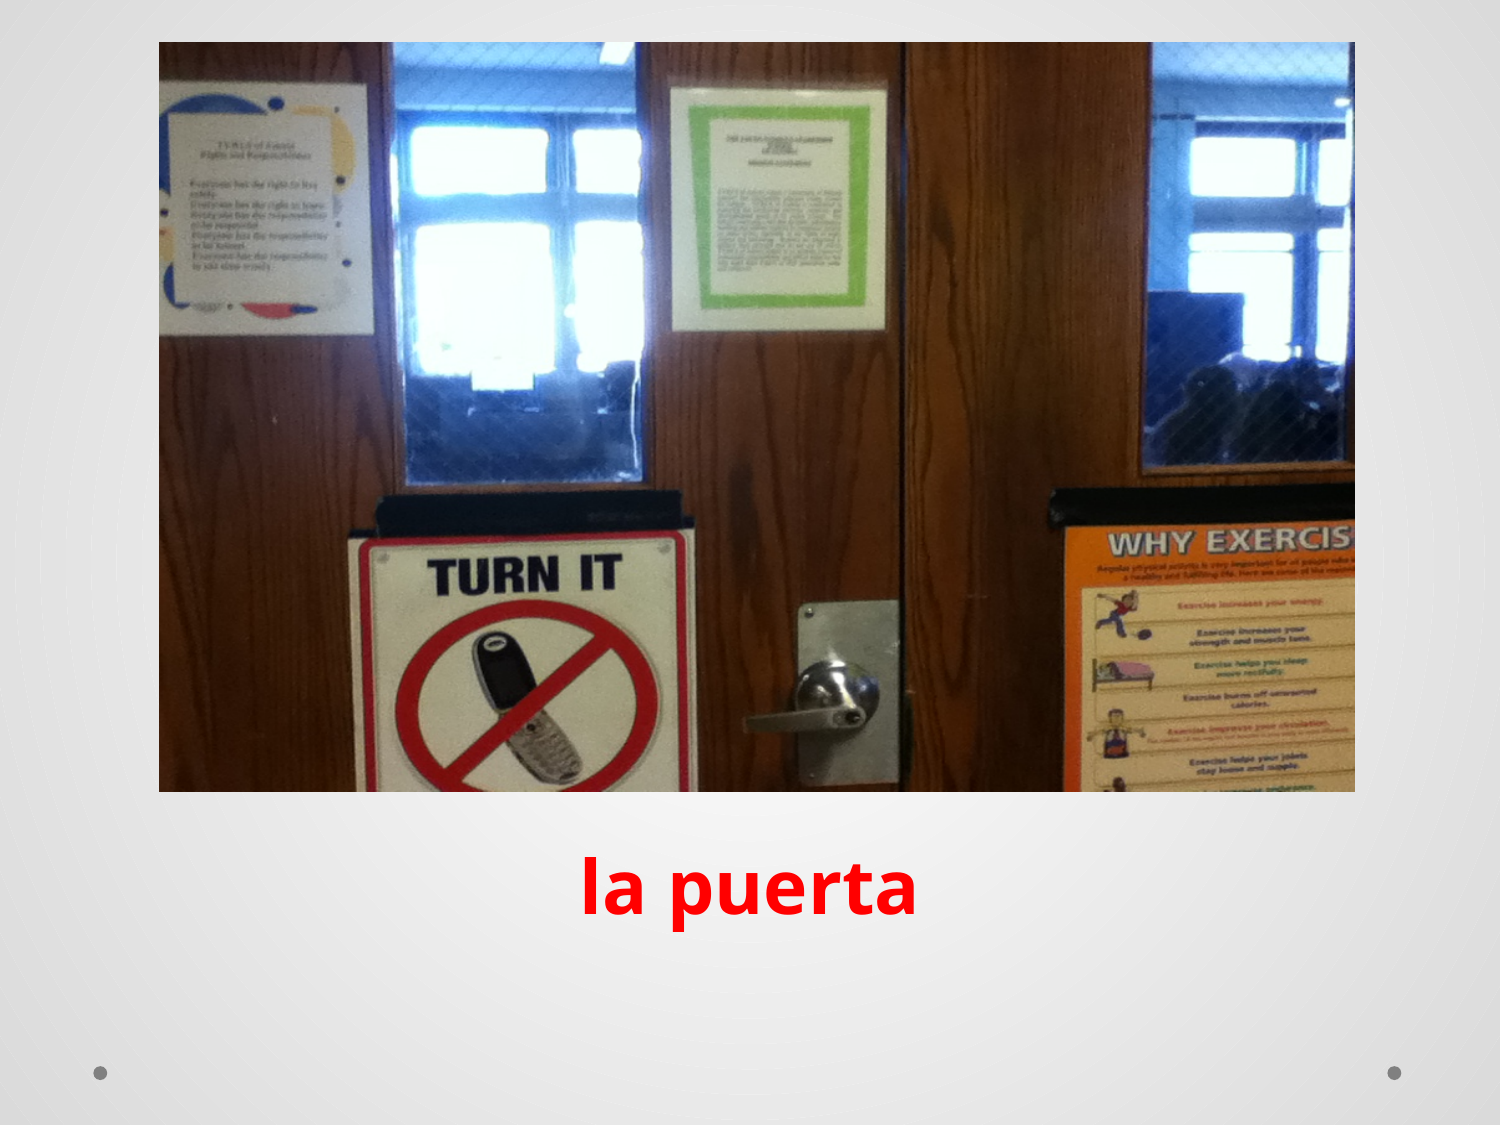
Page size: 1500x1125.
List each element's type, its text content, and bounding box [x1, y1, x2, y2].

picture [159, 41, 1355, 793]
text_box la puerta [224, 832, 1275, 976]
